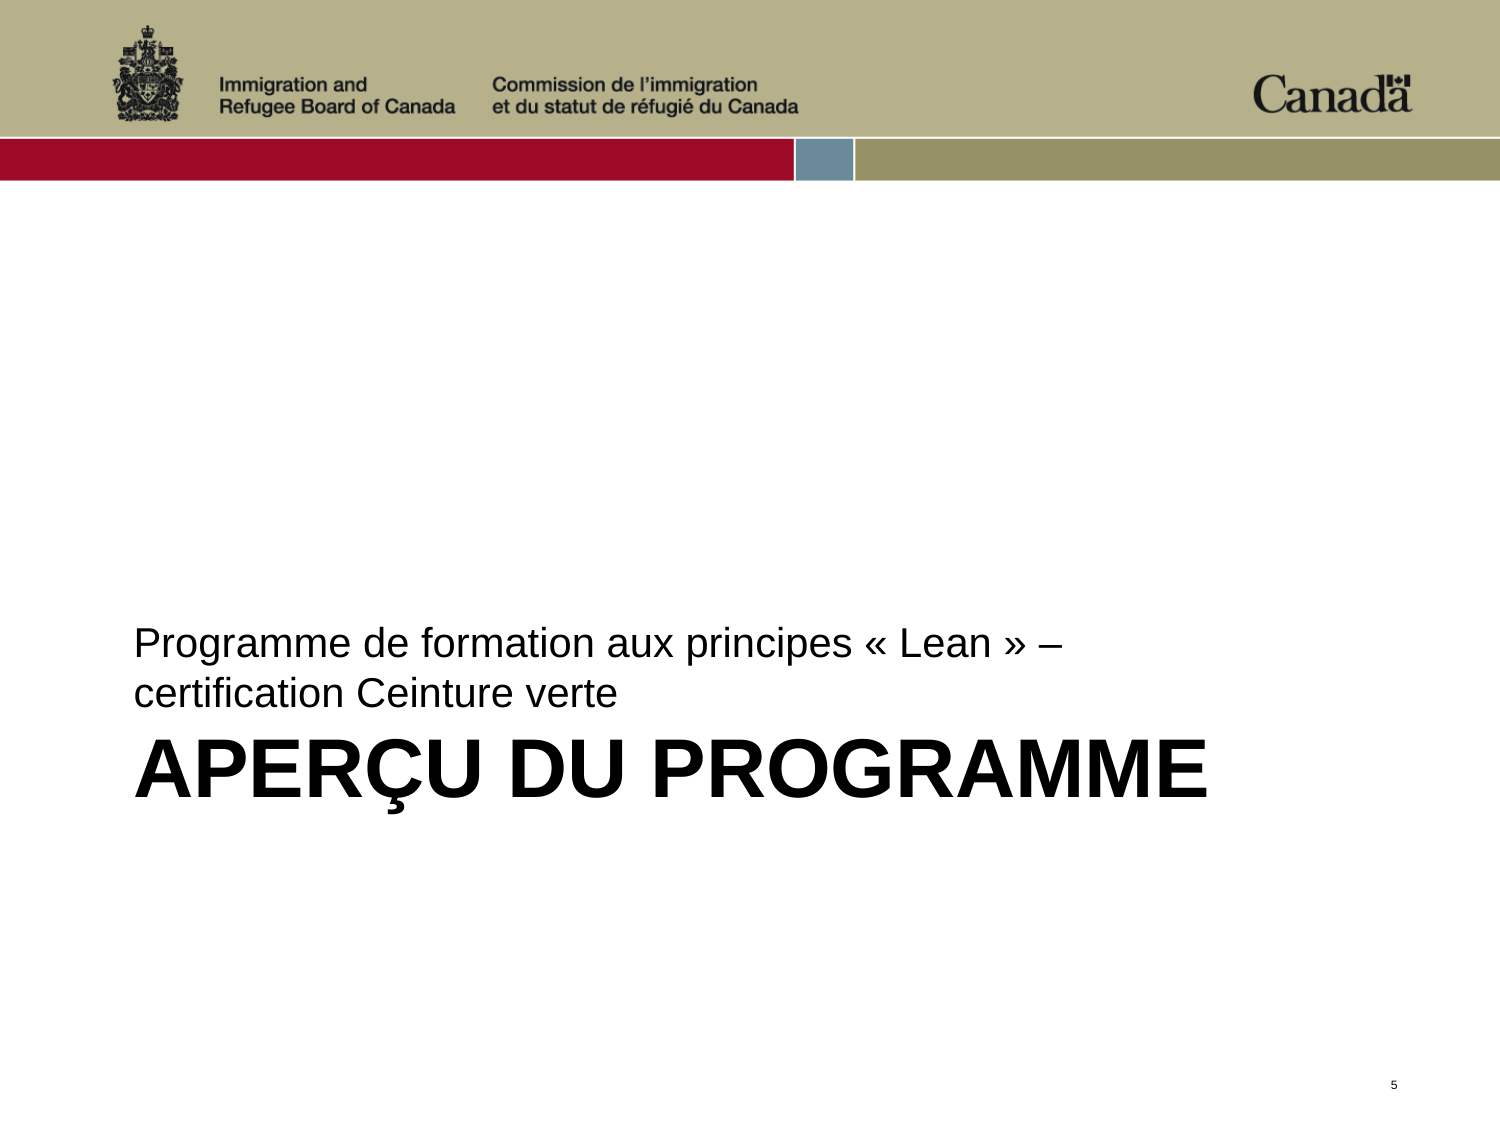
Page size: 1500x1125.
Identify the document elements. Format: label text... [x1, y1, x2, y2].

slide_number 5 [1100, 1025, 1413, 1100]
picture [0, 0, 1500, 1125]
title APERÇU DU PrograMME [118, 723, 1394, 947]
list Programme de formation aux principes « Lean » – certification Ceinture verte [118, 476, 1394, 723]
